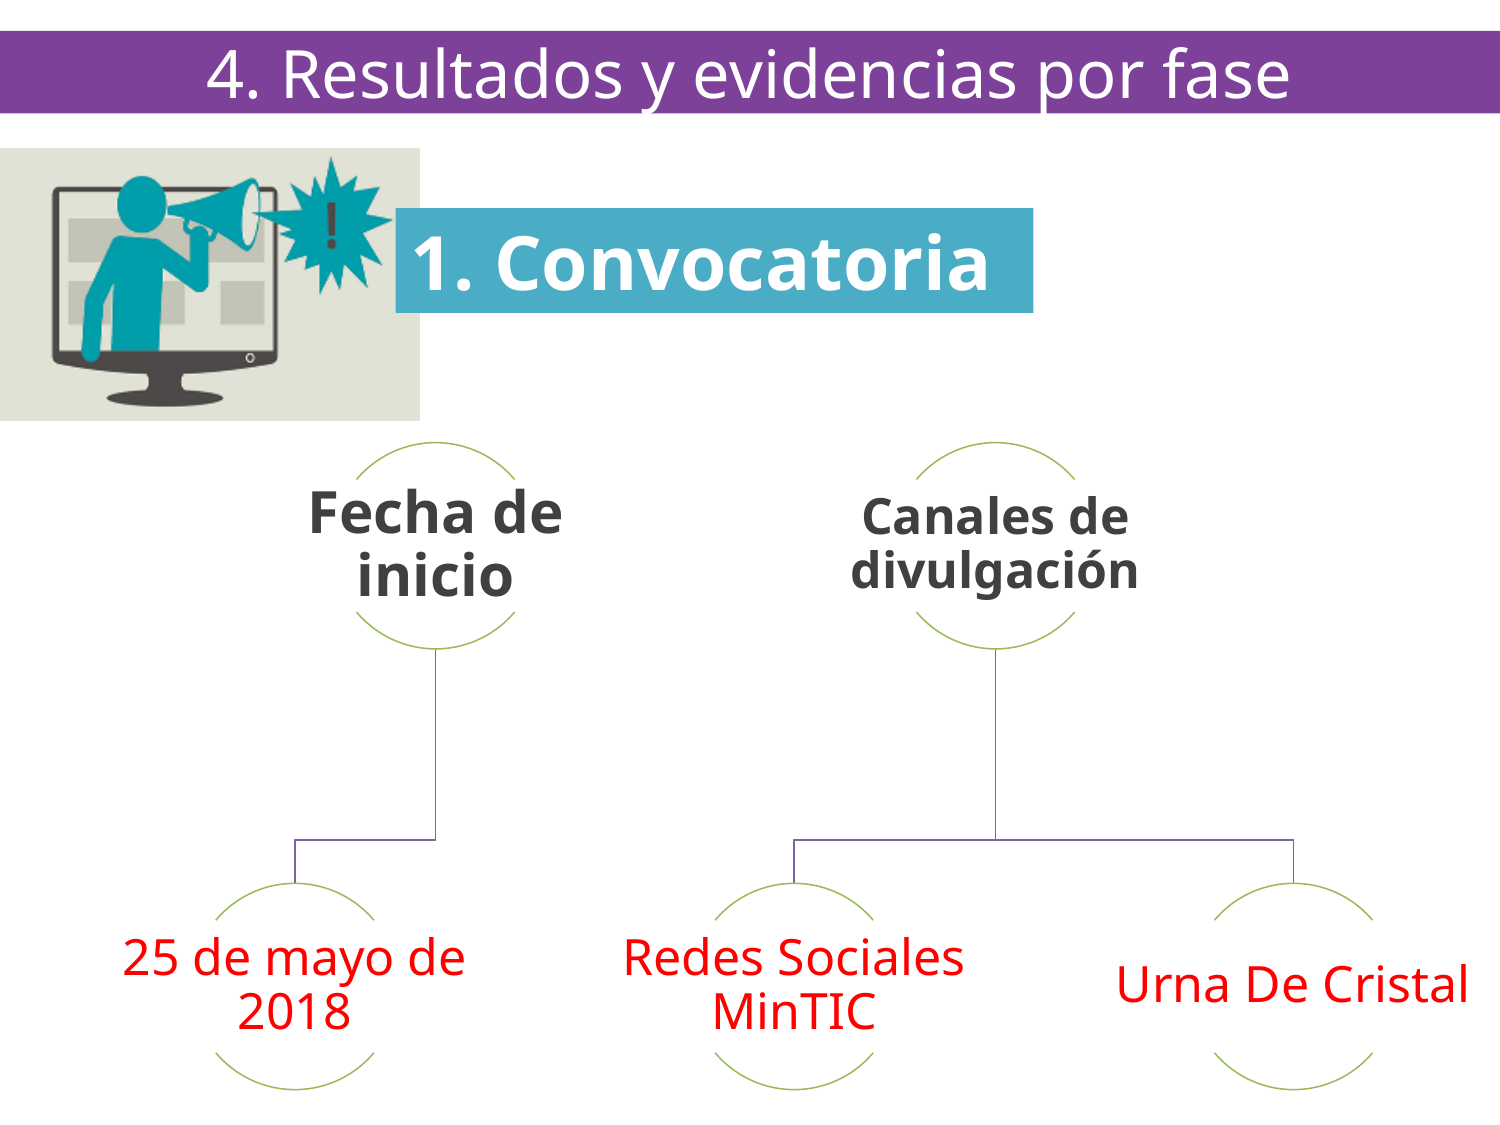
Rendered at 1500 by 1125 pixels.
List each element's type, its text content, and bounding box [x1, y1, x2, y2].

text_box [88, 479, 1500, 1125]
text_box 1. Convocatoria [424, 208, 1034, 313]
picture [0, 148, 420, 421]
text_box 4. Resultados y evidencias por fase [0, 29, 1500, 116]
